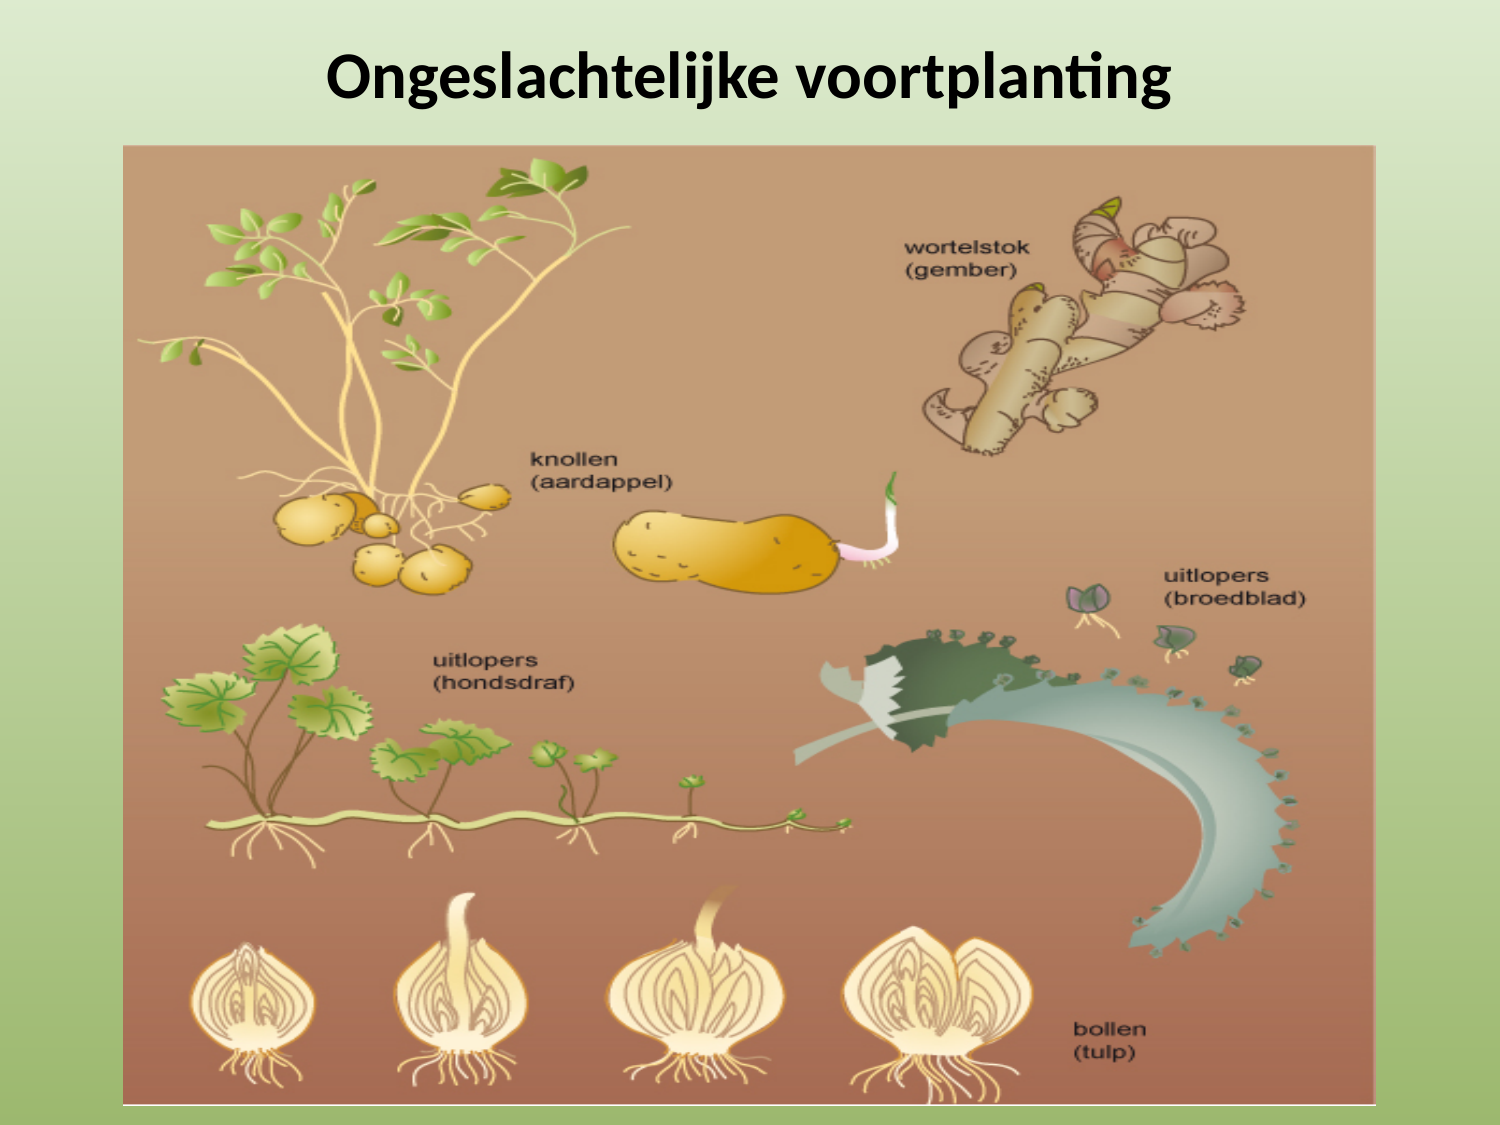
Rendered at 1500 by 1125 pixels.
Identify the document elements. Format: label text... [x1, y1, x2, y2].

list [123, 145, 1377, 1107]
title Ongeslachtelijke voortplanting [75, 19, 1425, 126]
